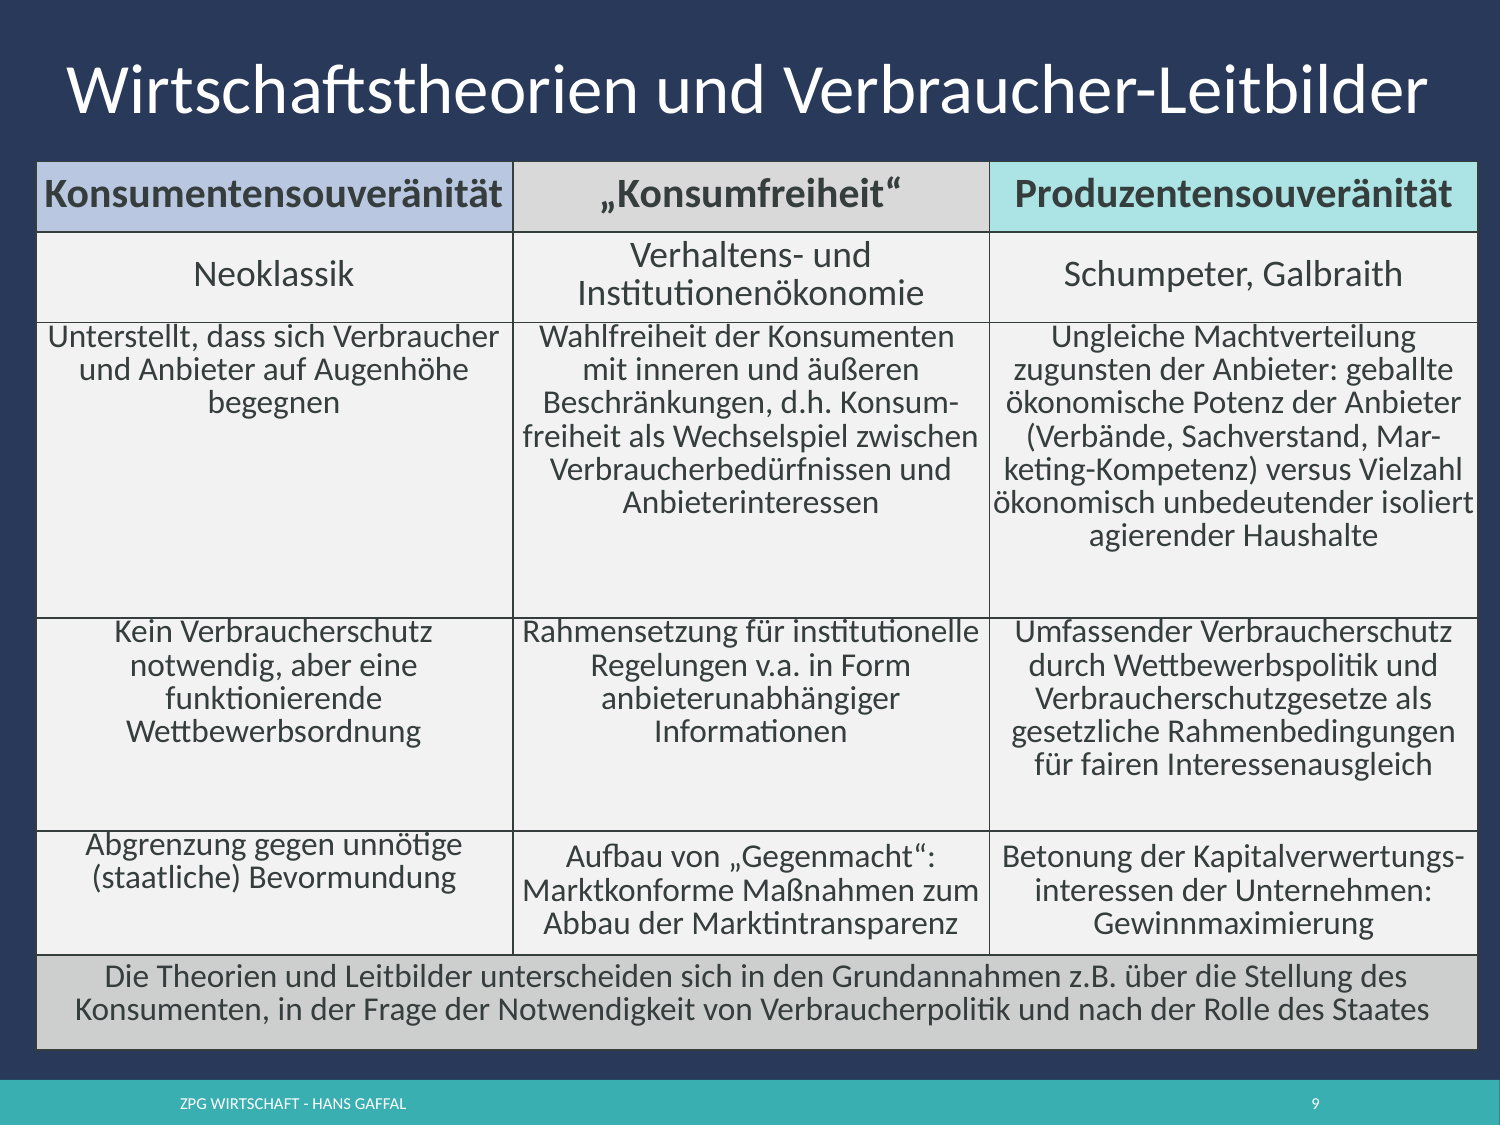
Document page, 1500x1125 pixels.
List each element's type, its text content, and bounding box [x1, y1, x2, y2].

table_cell Unterstellt, dass sich Verbraucher und Anbieter auf Augenhöhe begegnen [37, 323, 512, 617]
table_cell Verhaltens- und Institutionenökonomie [514, 233, 989, 322]
table_header Konsumentensouveränität [37, 162, 512, 231]
table_cell Wahlfreiheit der Konsumenten mit inneren und äußeren Beschränkungen, d.h. Konsum-freiheit als Wechselspiel zwischen Verbraucherbedürfnissen und Anbieterinteressen [514, 323, 989, 617]
table_cell Rahmensetzung für institutionelle Regelungen v.a. in Form anbieterunabhängiger Informationen [514, 619, 989, 830]
table_cell Umfassender Verbraucherschutz durch Wettbewerbspolitik und Verbraucherschutzgesetze als gesetzliche Rahmenbedingungen für fairen Interessenausgleich [990, 619, 1477, 830]
footer ZPG Wirtschaft - Hans Gaffal [165, 1083, 1046, 1122]
table_cell Schumpeter, Galbraith [990, 233, 1477, 322]
table_cell Ungleiche Machtverteilung zugunsten der Anbieter: geballte ökonomische Potenz der Anbieter (Verbände, Sachverstand, Mar- keting-Kompetenz) versus Vielzahl ökonomisch unbedeutender isoliert agierender Haushalte [990, 323, 1477, 617]
table_cell Aufbau von „Gegenmacht“: Marktkonforme Maßnahmen zum Abbau der Marktintransparenz [514, 832, 989, 954]
table_cell Die Theorien und Leitbilder unterscheiden sich in den Grundannahmen z.B. über die Stellung des Konsumenten, in der Frage der Notwendigkeit von Verbraucherpolitik und nach der Rolle des Staates [37, 956, 1477, 1049]
table_cell Kein Verbraucherschutz notwendig, aber eine funktionierende Wettbewerbsordnung [37, 619, 512, 830]
table_header „Konsumfreiheit“ [514, 162, 989, 231]
table_cell Neoklassik [37, 233, 512, 322]
slide_number 9 [1256, 1083, 1336, 1122]
table_cell Abgrenzung gegen unnötige (staatliche) Bevormundung [37, 832, 512, 954]
table_cell Betonung der Kapitalverwertungs-interessen der Unternehmen: Gewinnmaximierung [990, 832, 1477, 954]
title Wirtschaftstheorien und Verbraucher-Leitbilder [35, 22, 1479, 137]
table_header Produzentensouveränität [990, 162, 1477, 231]
